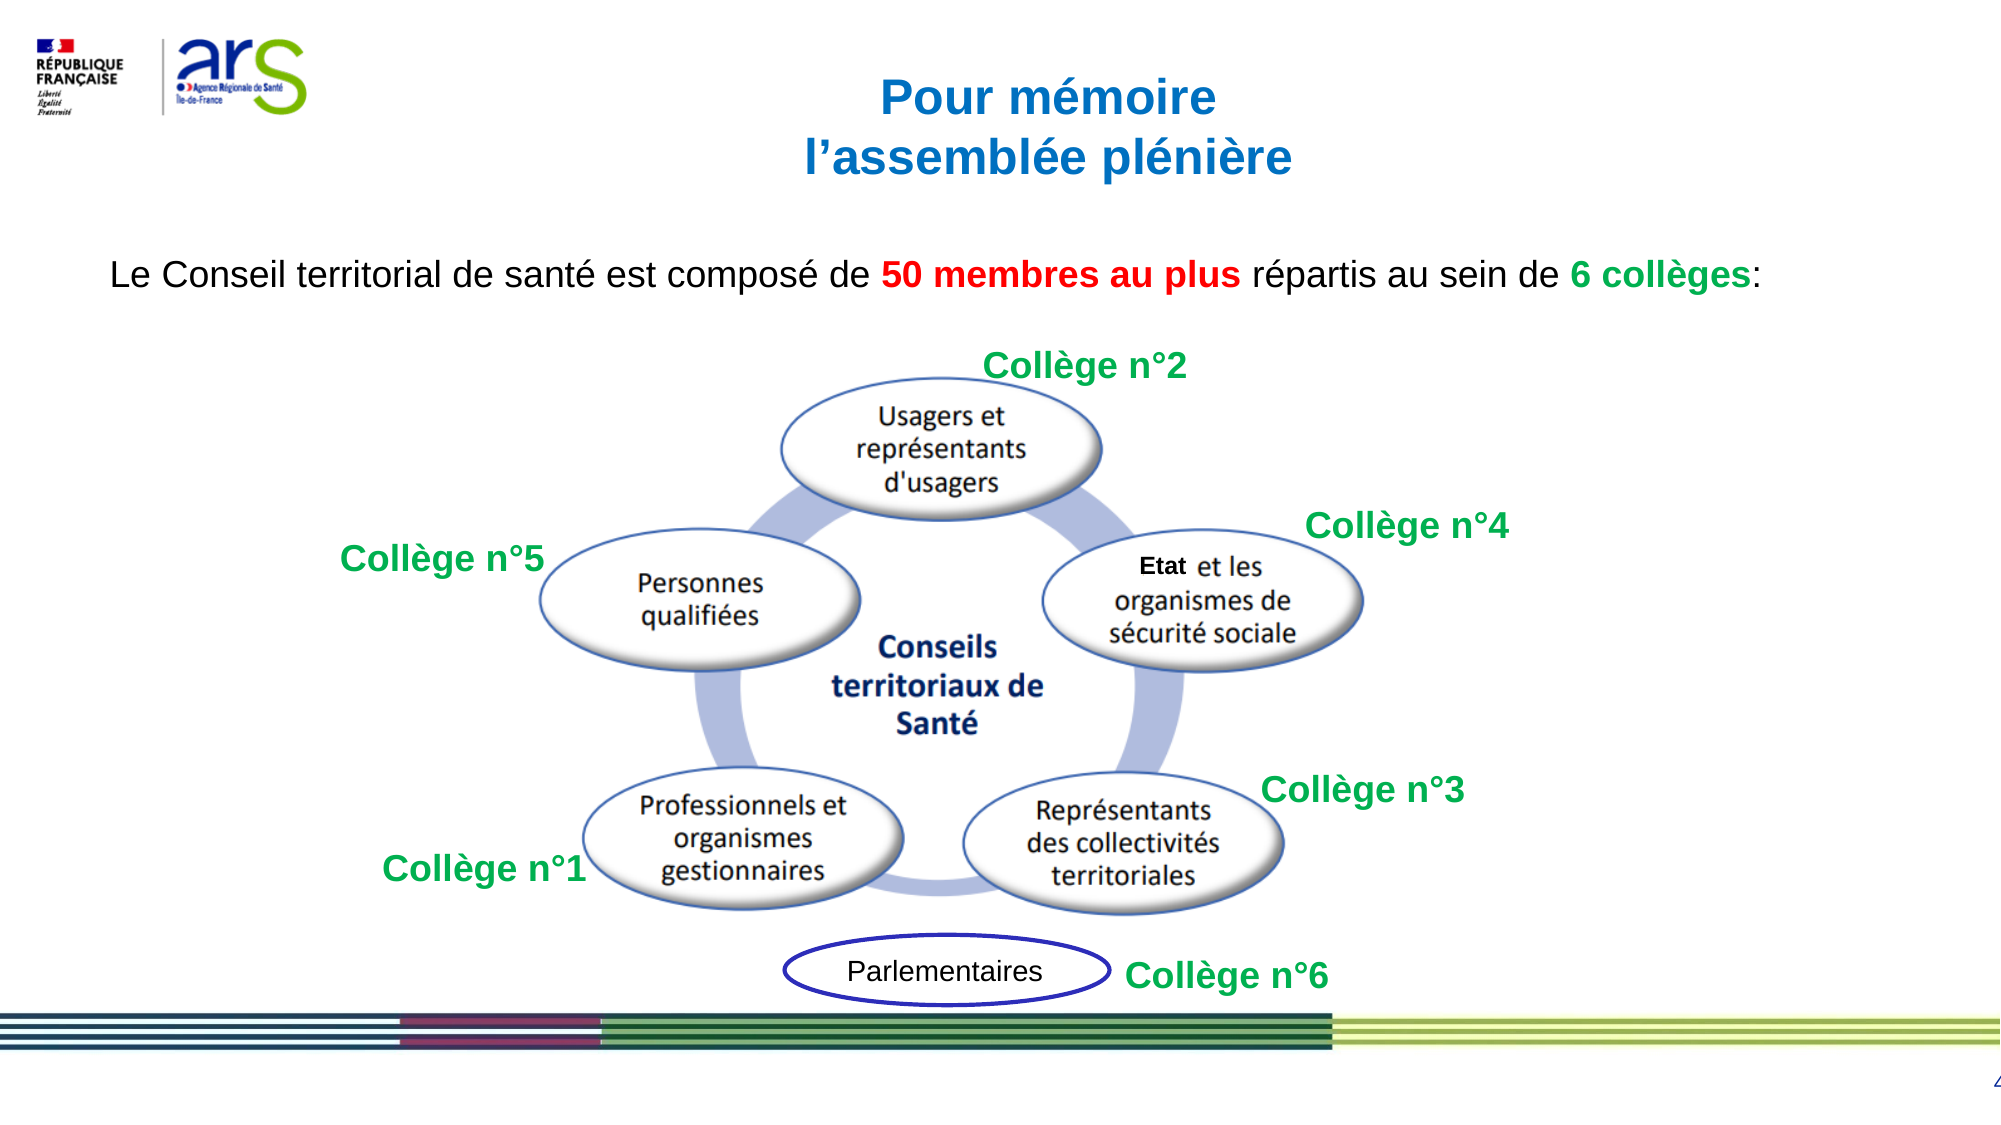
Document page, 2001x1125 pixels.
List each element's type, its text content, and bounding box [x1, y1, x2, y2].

text_box Collège n°4 [1371, 494, 1531, 554]
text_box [534, 363, 1367, 931]
text_box Collège n°6 [1109, 943, 1351, 1004]
picture [35, 37, 326, 118]
text_box Le Conseil territorial de santé est composé de 50 membres au plus répartis au sein de 6 collèges: [94, 242, 1872, 303]
text_box Collège n°5 [325, 526, 529, 586]
text_box Collège n°3 [1371, 757, 1487, 817]
text_box Collège n°1 [367, 836, 529, 896]
text_box Parlementaires [782, 940, 1109, 1008]
text_box Pour mémoire l’assemblée plénière [739, 57, 1359, 193]
text_box Collège n°2 [968, 333, 1209, 362]
picture [0, 999, 2000, 1063]
